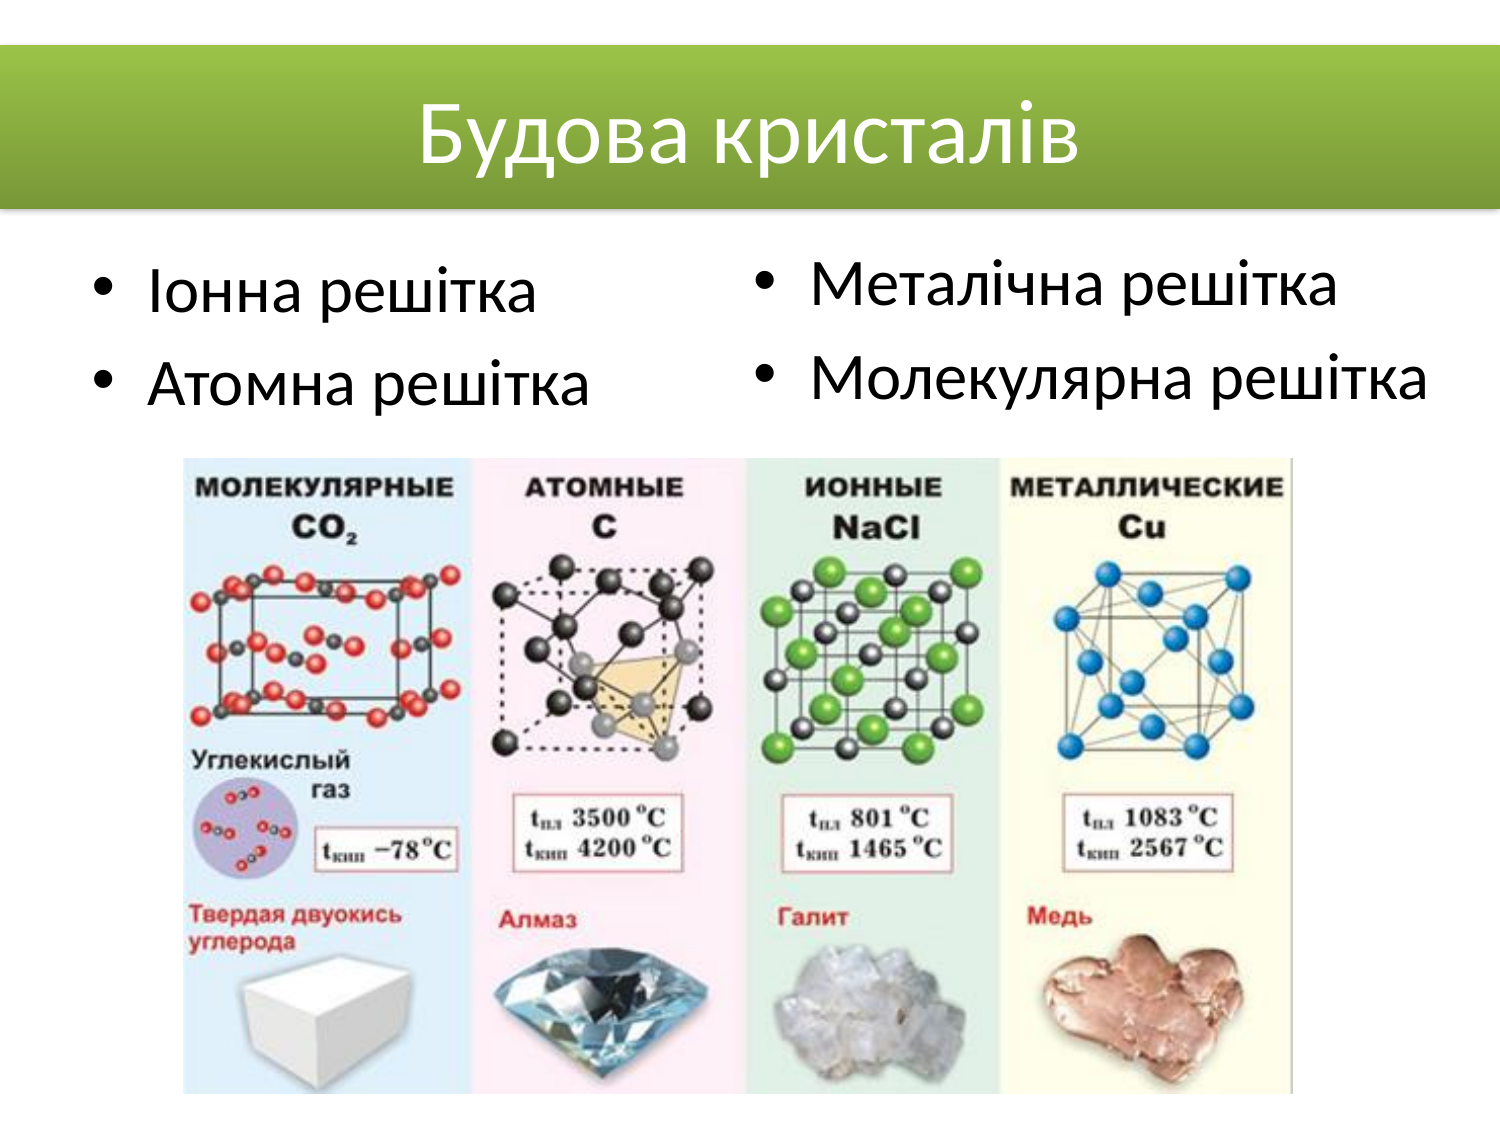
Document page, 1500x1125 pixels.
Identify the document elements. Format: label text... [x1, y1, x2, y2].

picture [183, 458, 1293, 1094]
title Будова кристалів [0, 45, 1500, 209]
list Іонна решітка Атомна решітка [76, 237, 811, 456]
text_box Металічна решітка Молекулярна решітка [738, 231, 1473, 433]
